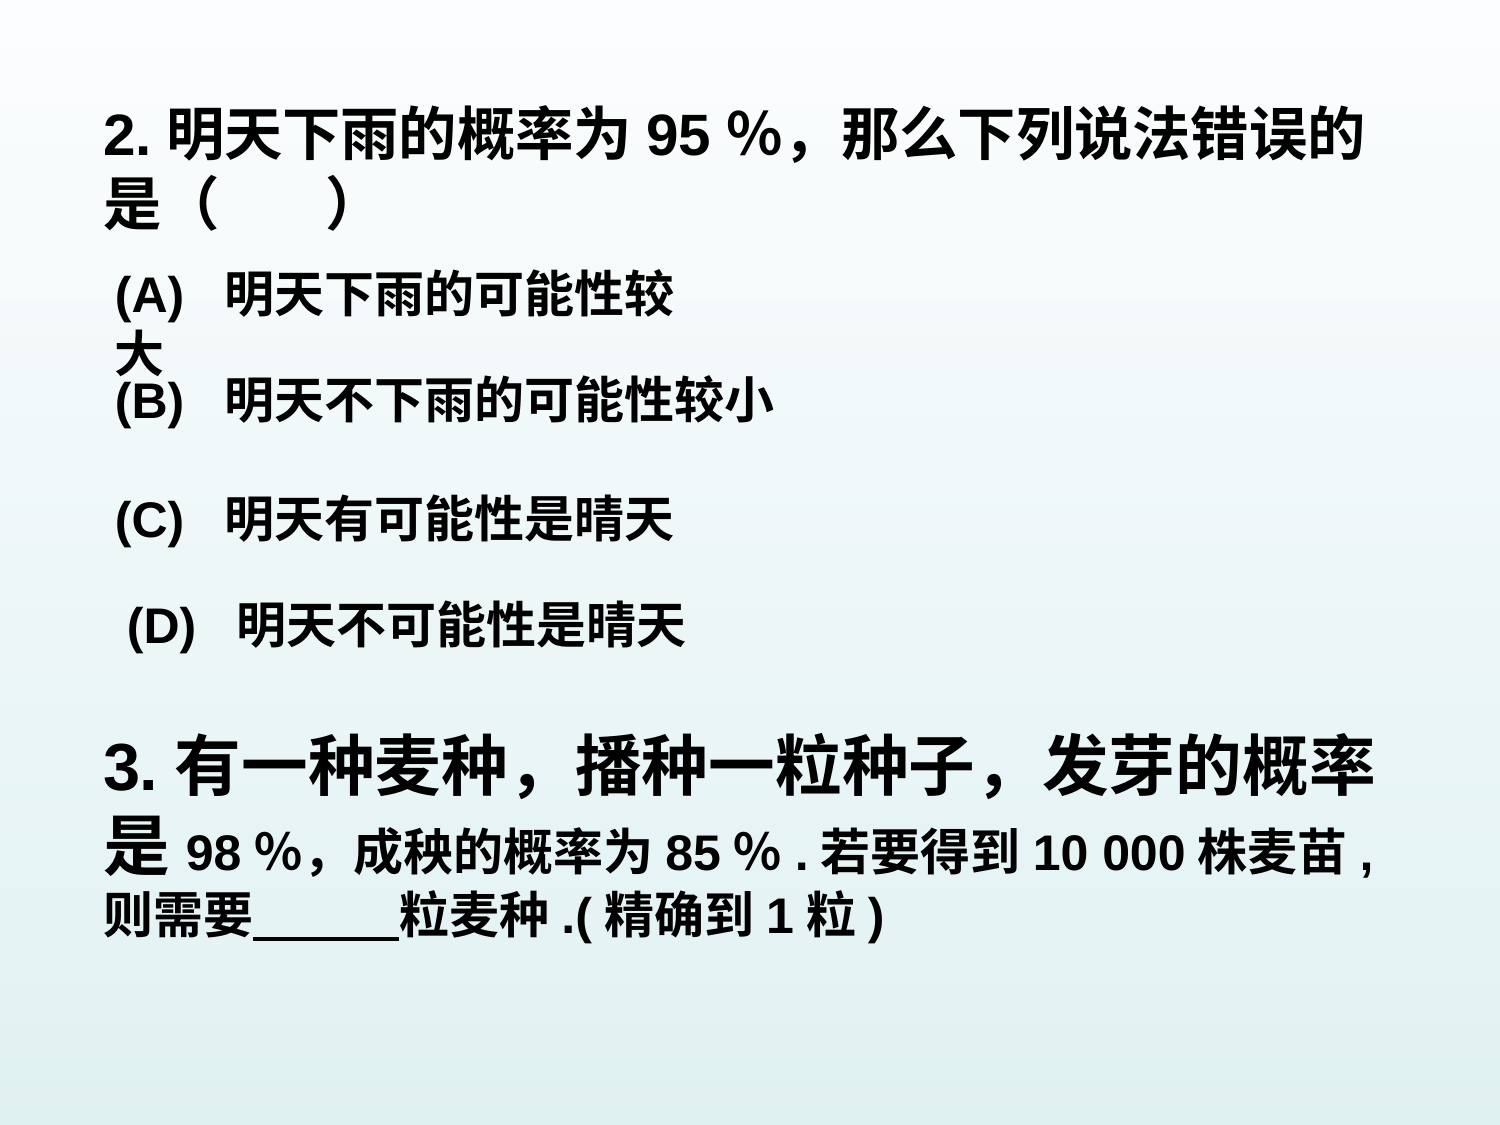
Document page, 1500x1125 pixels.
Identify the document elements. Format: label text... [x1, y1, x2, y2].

text_box (D) 明天不可能性是晴天 [112, 586, 880, 661]
text_box (B) 明天不下雨的可能性较小 [100, 361, 810, 437]
text_box 3.有一种麦种，播种一粒种子，发芽的概率是98％，成秧的概率为85％.若要得到10 000株麦苗,则需要 粒麦种.(精确到1粒) [88, 716, 1424, 951]
text_box (C) 明天有可能性是晴天 [100, 479, 774, 555]
text_box (A) 明天下雨的可能性较大 [100, 255, 739, 361]
text_box 2.明天下雨的概率为95％，那么下列说法错误的是（ ） [88, 90, 1400, 245]
